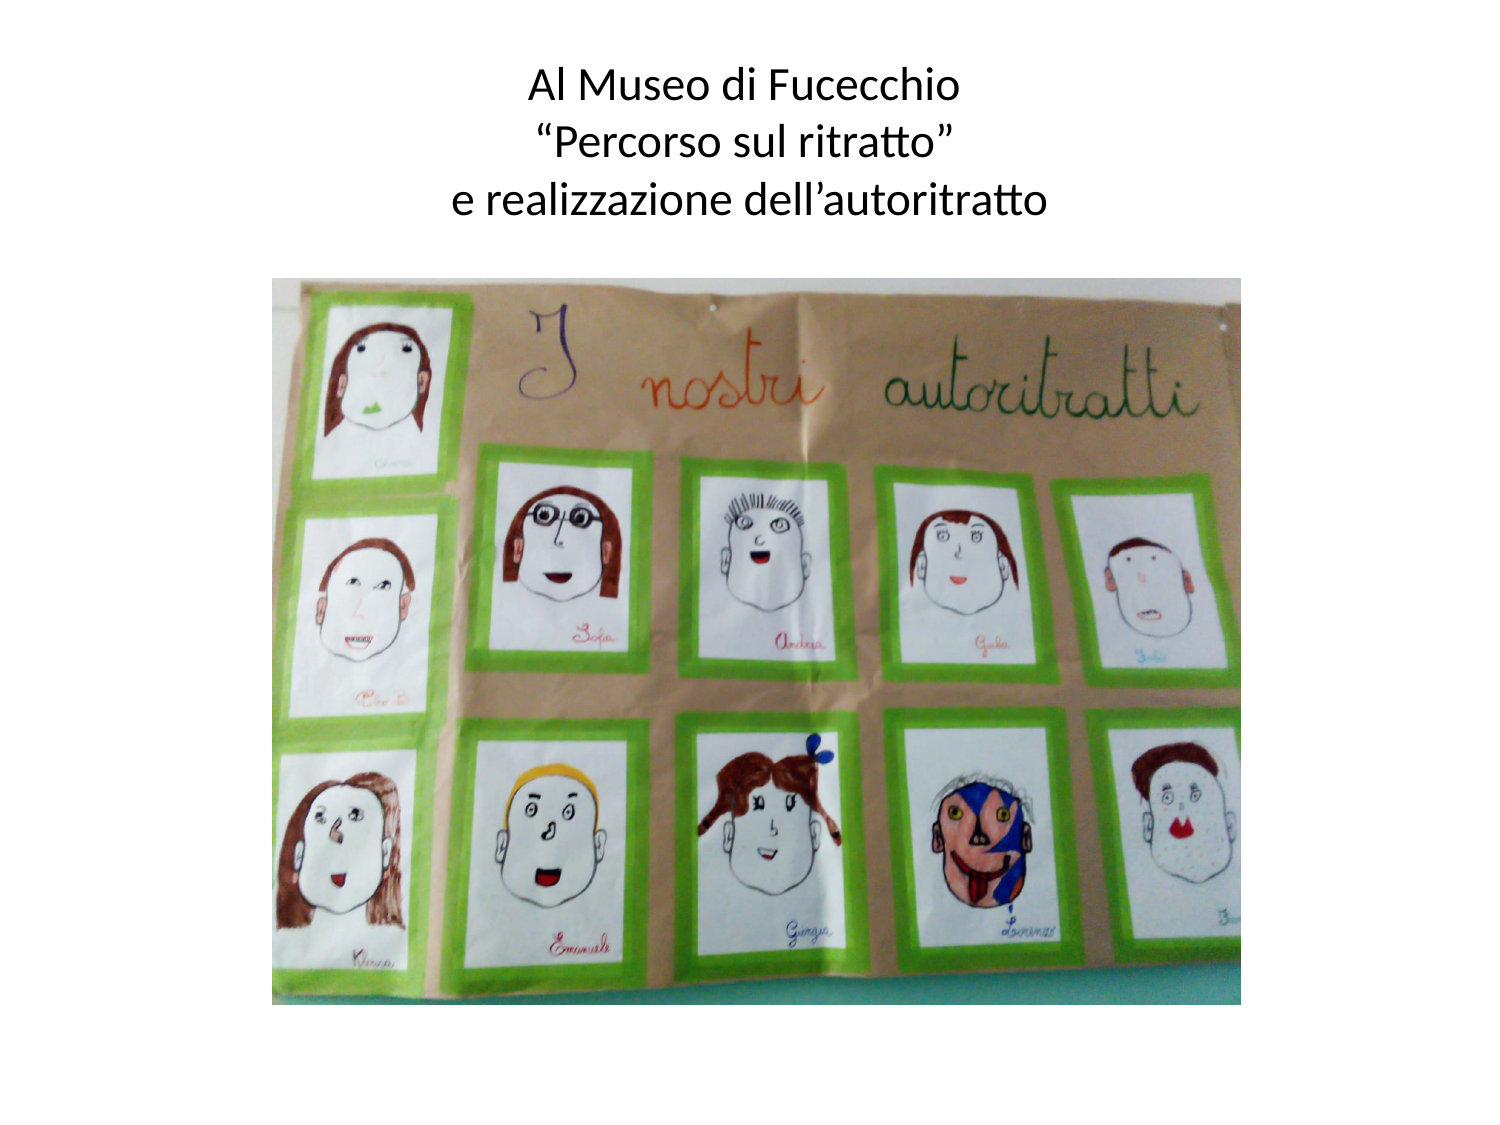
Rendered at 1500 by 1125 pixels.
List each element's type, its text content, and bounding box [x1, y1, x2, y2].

title Al Museo di Fucecchio “Percorso sul ritratto” e realizzazione dell’autoritratto [74, 44, 1426, 233]
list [272, 278, 1242, 1006]
